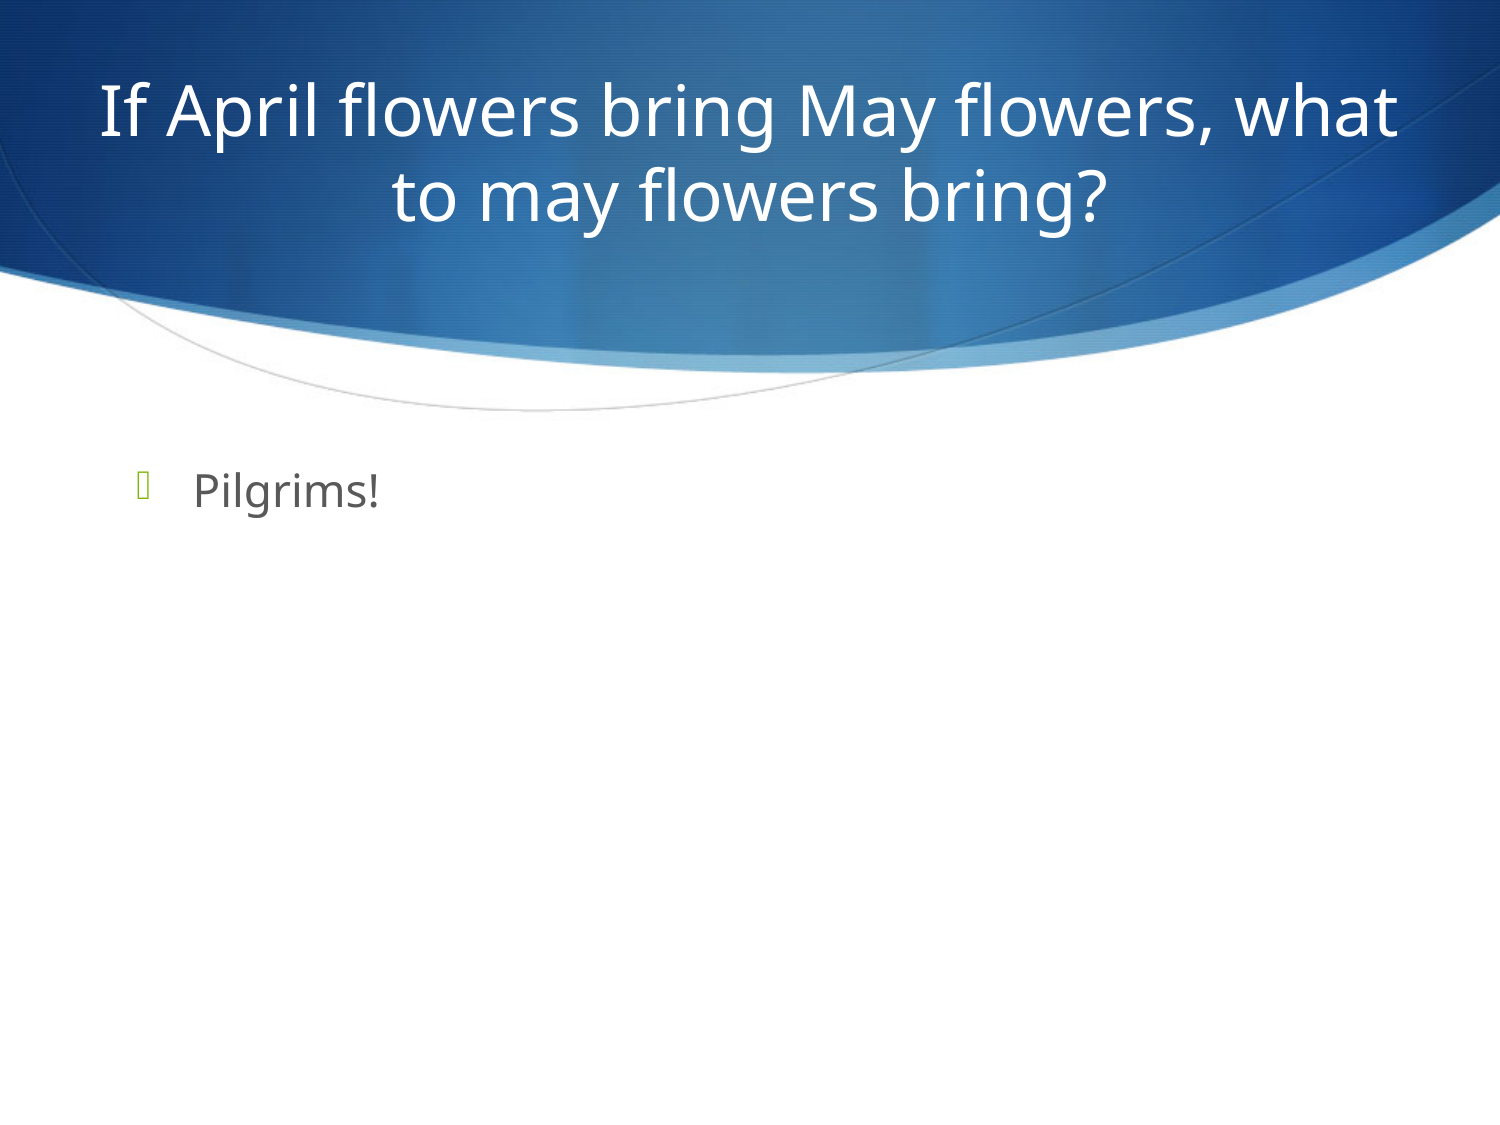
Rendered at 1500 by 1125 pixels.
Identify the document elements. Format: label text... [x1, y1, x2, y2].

title If April flowers bring May flowers, what to may flowers bring? [75, 56, 1425, 245]
list Pilgrims! [121, 454, 1379, 991]
picture [0, 0, 1500, 1125]
